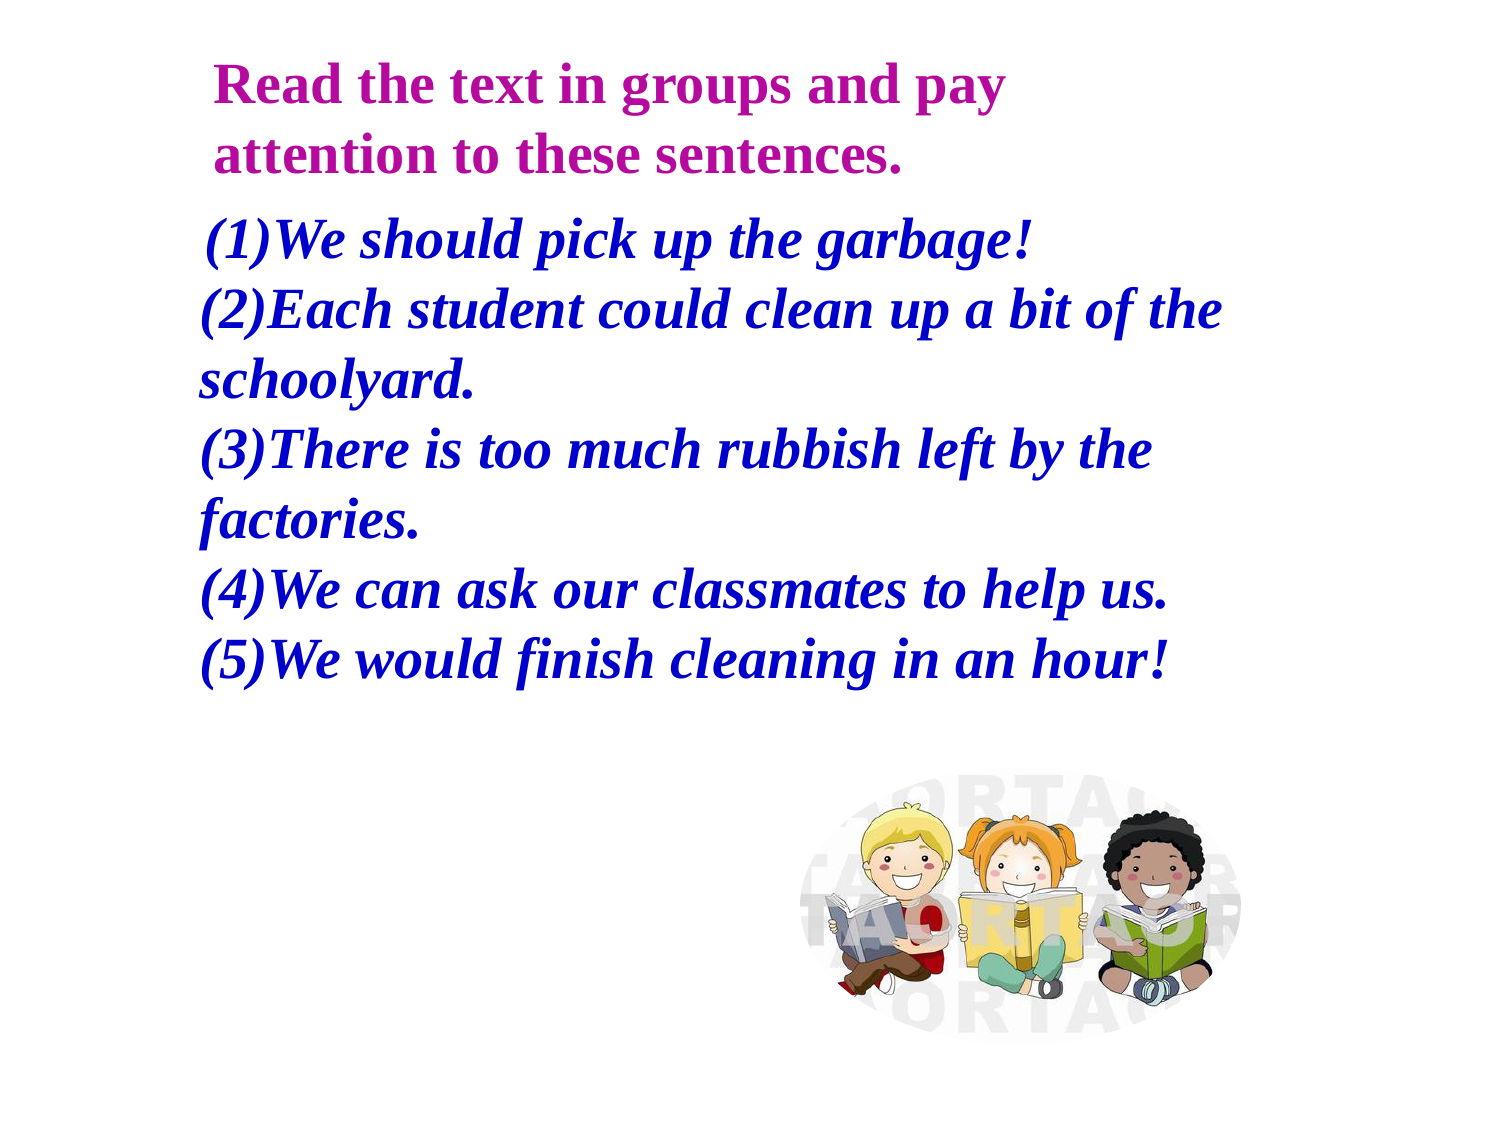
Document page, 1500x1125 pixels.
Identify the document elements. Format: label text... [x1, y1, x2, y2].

picture [799, 767, 1242, 1045]
text_box (1)We should pick up the garbage! (2)Each student could clean up a bit of the schoolyard. (3)There is too much rubbish left by the factories. (4)We can ask our classmates to help us. (5)We would finish cleaning in an hour! [185, 192, 1294, 768]
text_box Read the text in groups and pay attention to these sentences. [198, 37, 1222, 193]
